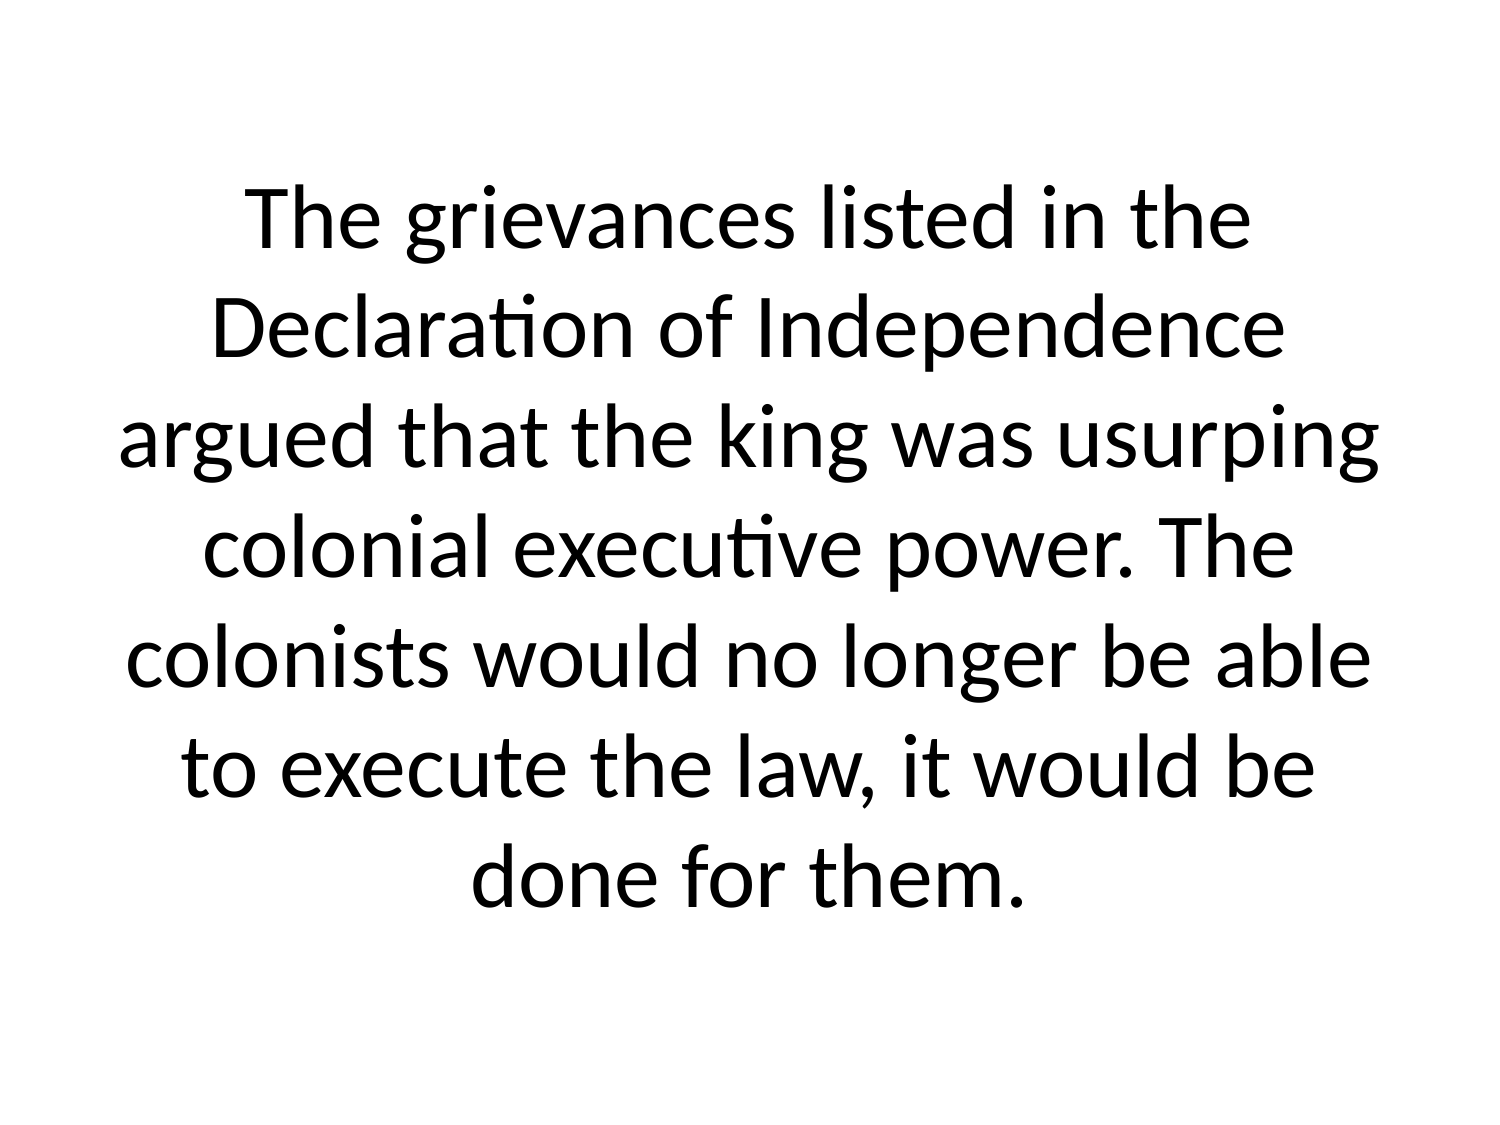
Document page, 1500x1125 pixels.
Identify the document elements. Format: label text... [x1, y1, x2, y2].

title The grievances listed in the Declaration of Independence argued that the king was usurping colonial executive power. The colonists would no longer be able to execute the law, it would be done for them. [74, 44, 1426, 1038]
